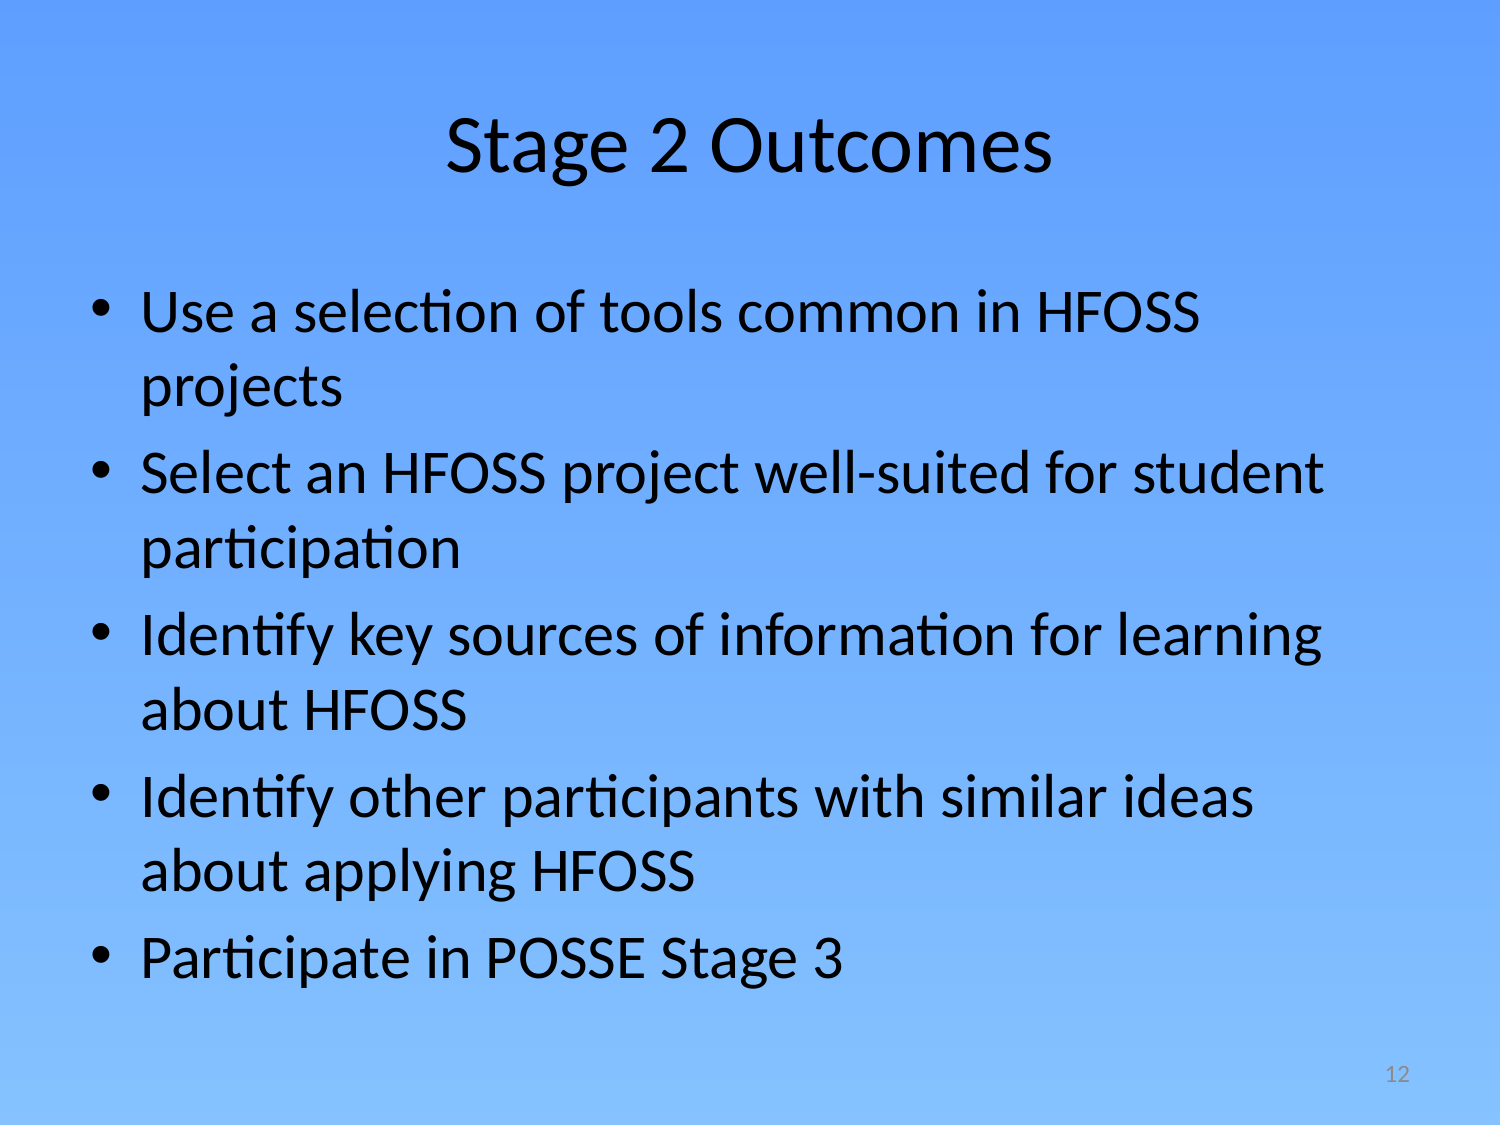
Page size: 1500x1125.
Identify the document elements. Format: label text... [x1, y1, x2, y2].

list Use a selection of tools common in HFOSS projects Select an HFOSS project well-suited for student participation Identify key sources of information for learning about HFOSS Identify other participants with similar ideas about applying HFOSS Participate in POSSE Stage 3 [74, 262, 1426, 1006]
title Stage 2 Outcomes [74, 44, 1426, 233]
slide_number 12 [1074, 1042, 1425, 1103]
